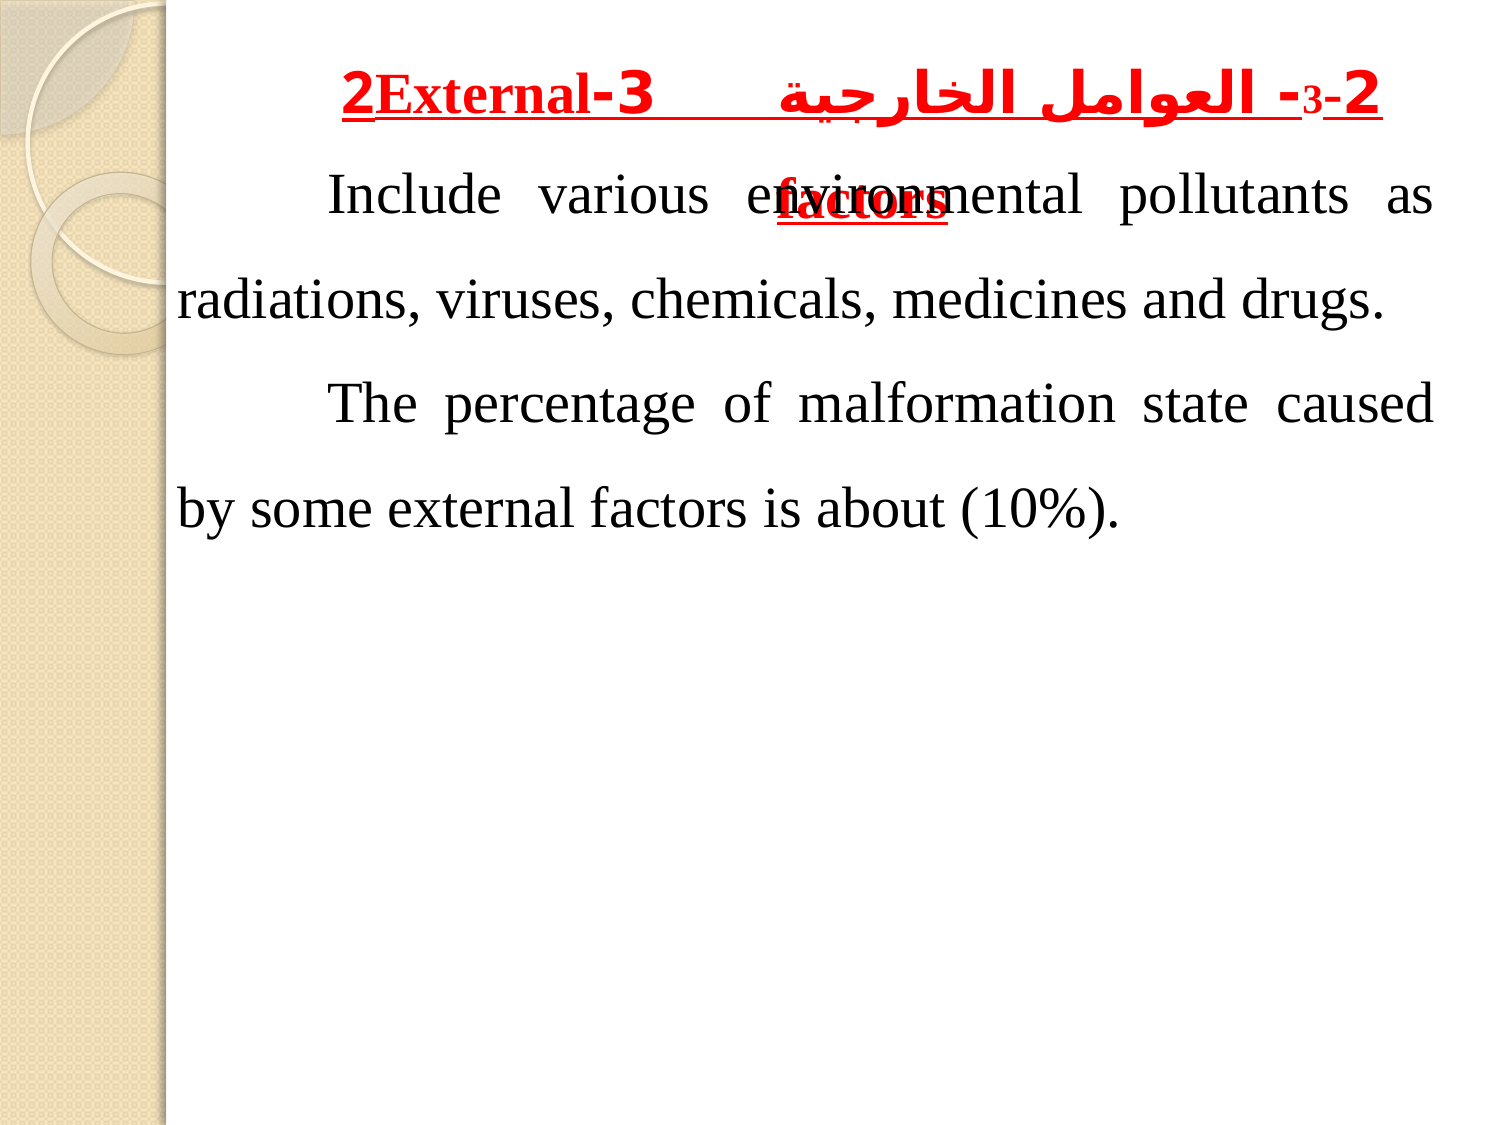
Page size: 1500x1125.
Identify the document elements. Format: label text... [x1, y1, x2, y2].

text_box 3-2- العوامل الخارجية 3-2External factors [299, 12, 1425, 112]
text_box Include various environmental pollutants as radiations, viruses, chemicals, medicines and drugs. The percentage of malformation state caused by some external factors is about (10%). [162, 112, 1450, 547]
